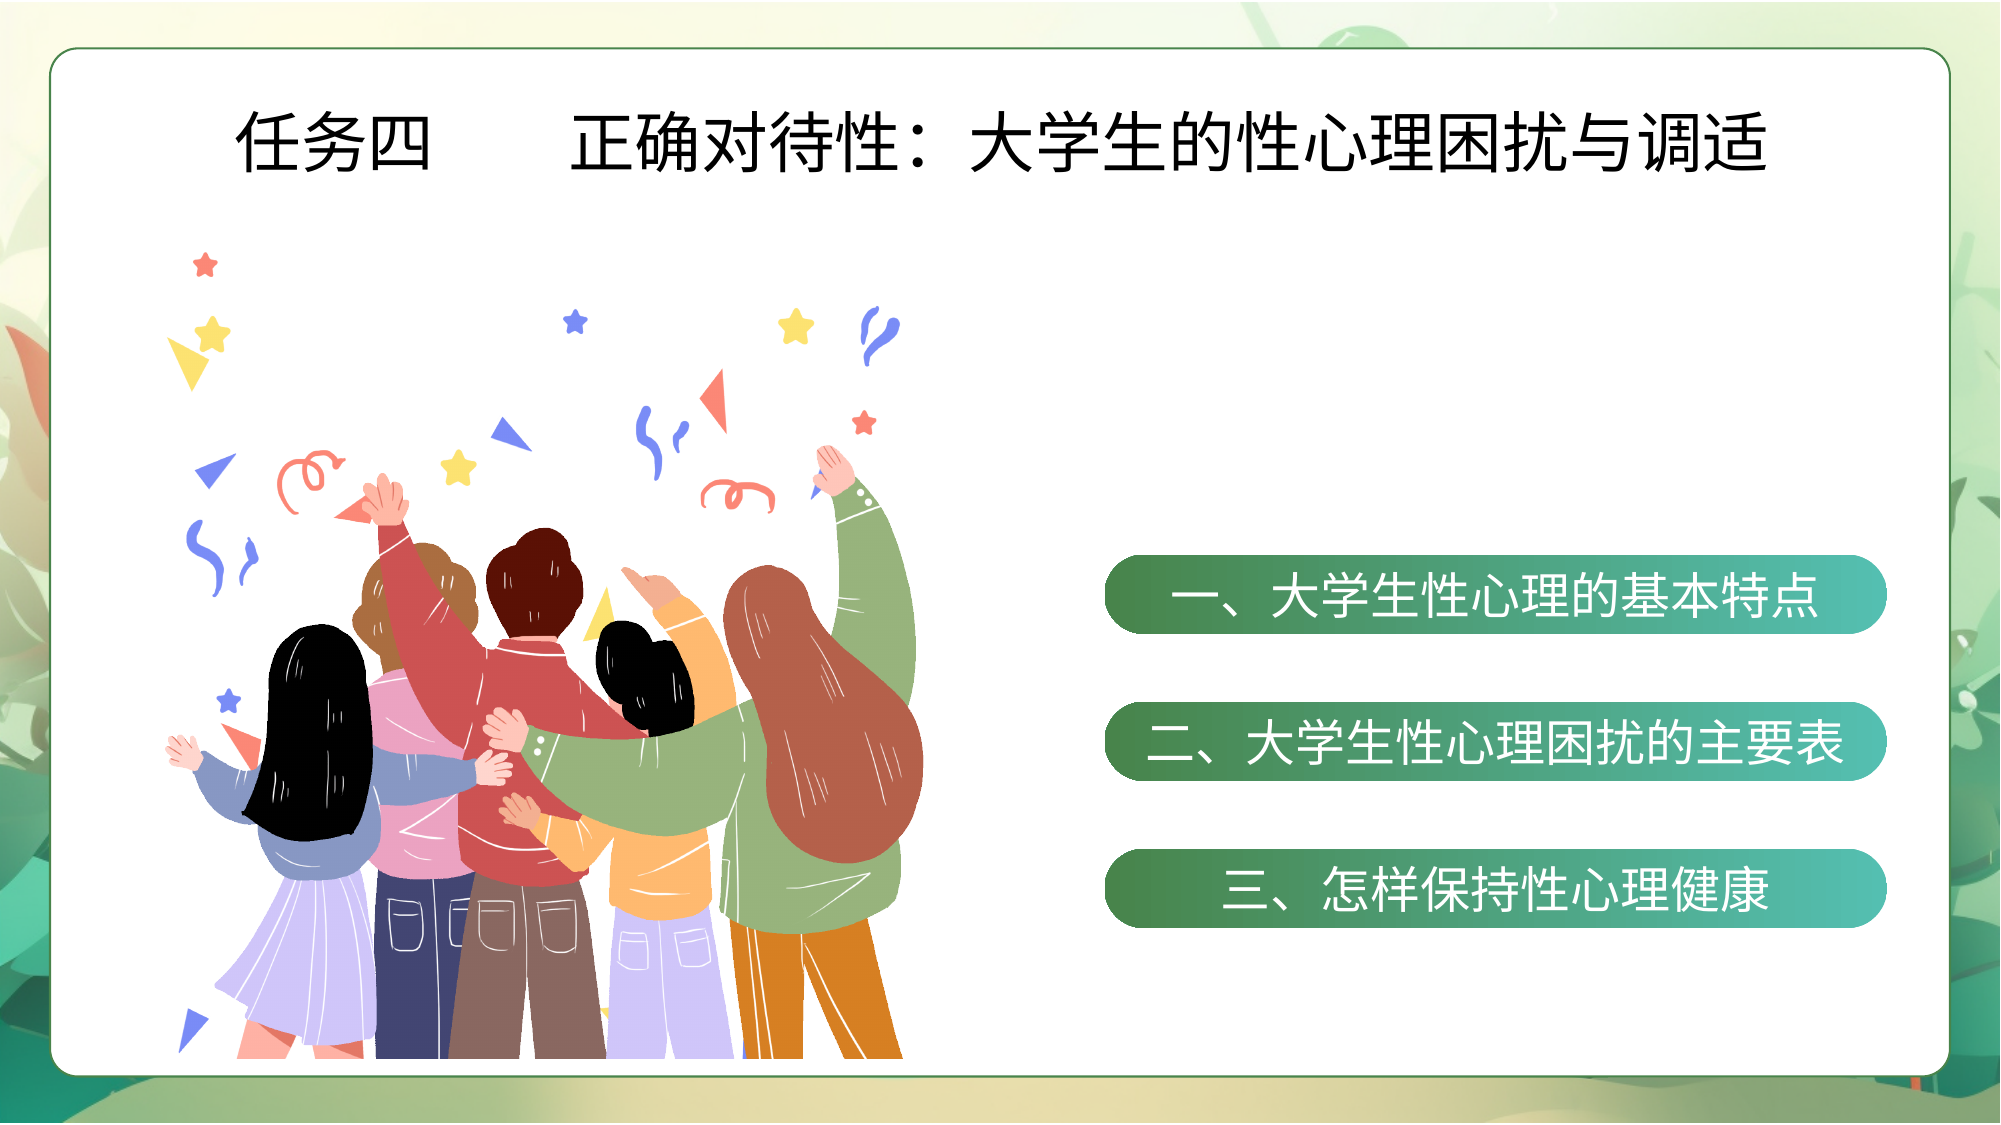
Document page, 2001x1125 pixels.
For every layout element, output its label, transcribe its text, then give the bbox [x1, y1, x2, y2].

picture [0, 2, 2000, 1123]
text_box 三、怎样保持性心理健康 [1103, 847, 1889, 930]
text_box 任务四 正确对待性：大学生的性心理困扰与调适 [169, 93, 1835, 189]
text_box 一、大学生性心理的基本特点 [1103, 553, 1889, 635]
text_box 二、大学生性心理困扰的主要表 [1103, 700, 1889, 782]
